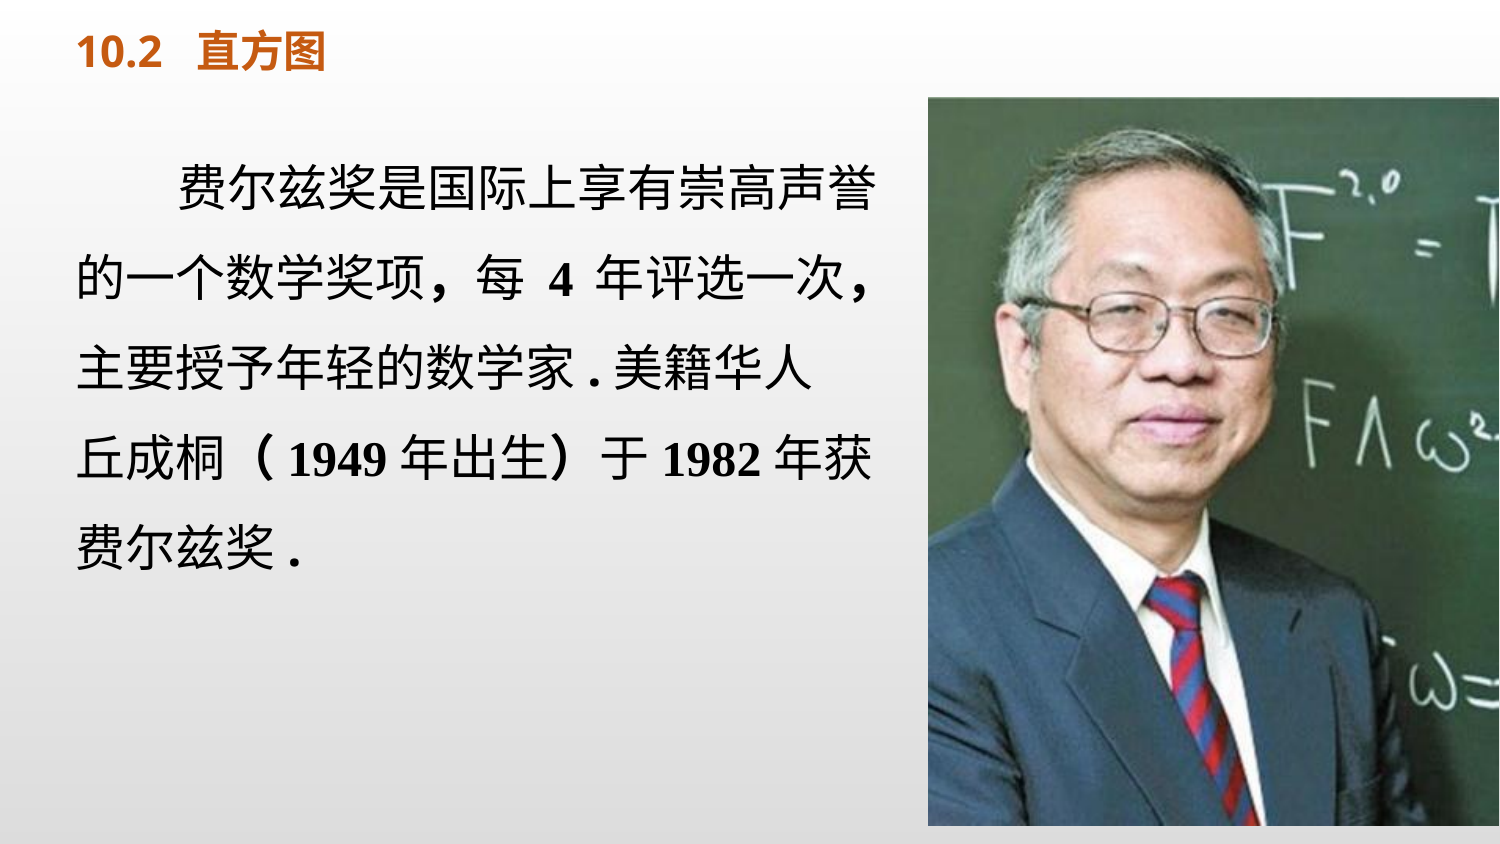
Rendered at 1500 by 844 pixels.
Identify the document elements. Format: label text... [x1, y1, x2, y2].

text_box 10.2 直方图 [64, 17, 1272, 82]
picture [928, 97, 1499, 826]
text_box 费尔兹奖是国际上享有崇高声誉 的一个数学奖项，每 4 年评选一次， 主要授予年轻的数学家.美籍华人 丘成桐（1949年出生）于1982年获 费尔兹奖. [64, 120, 928, 790]
